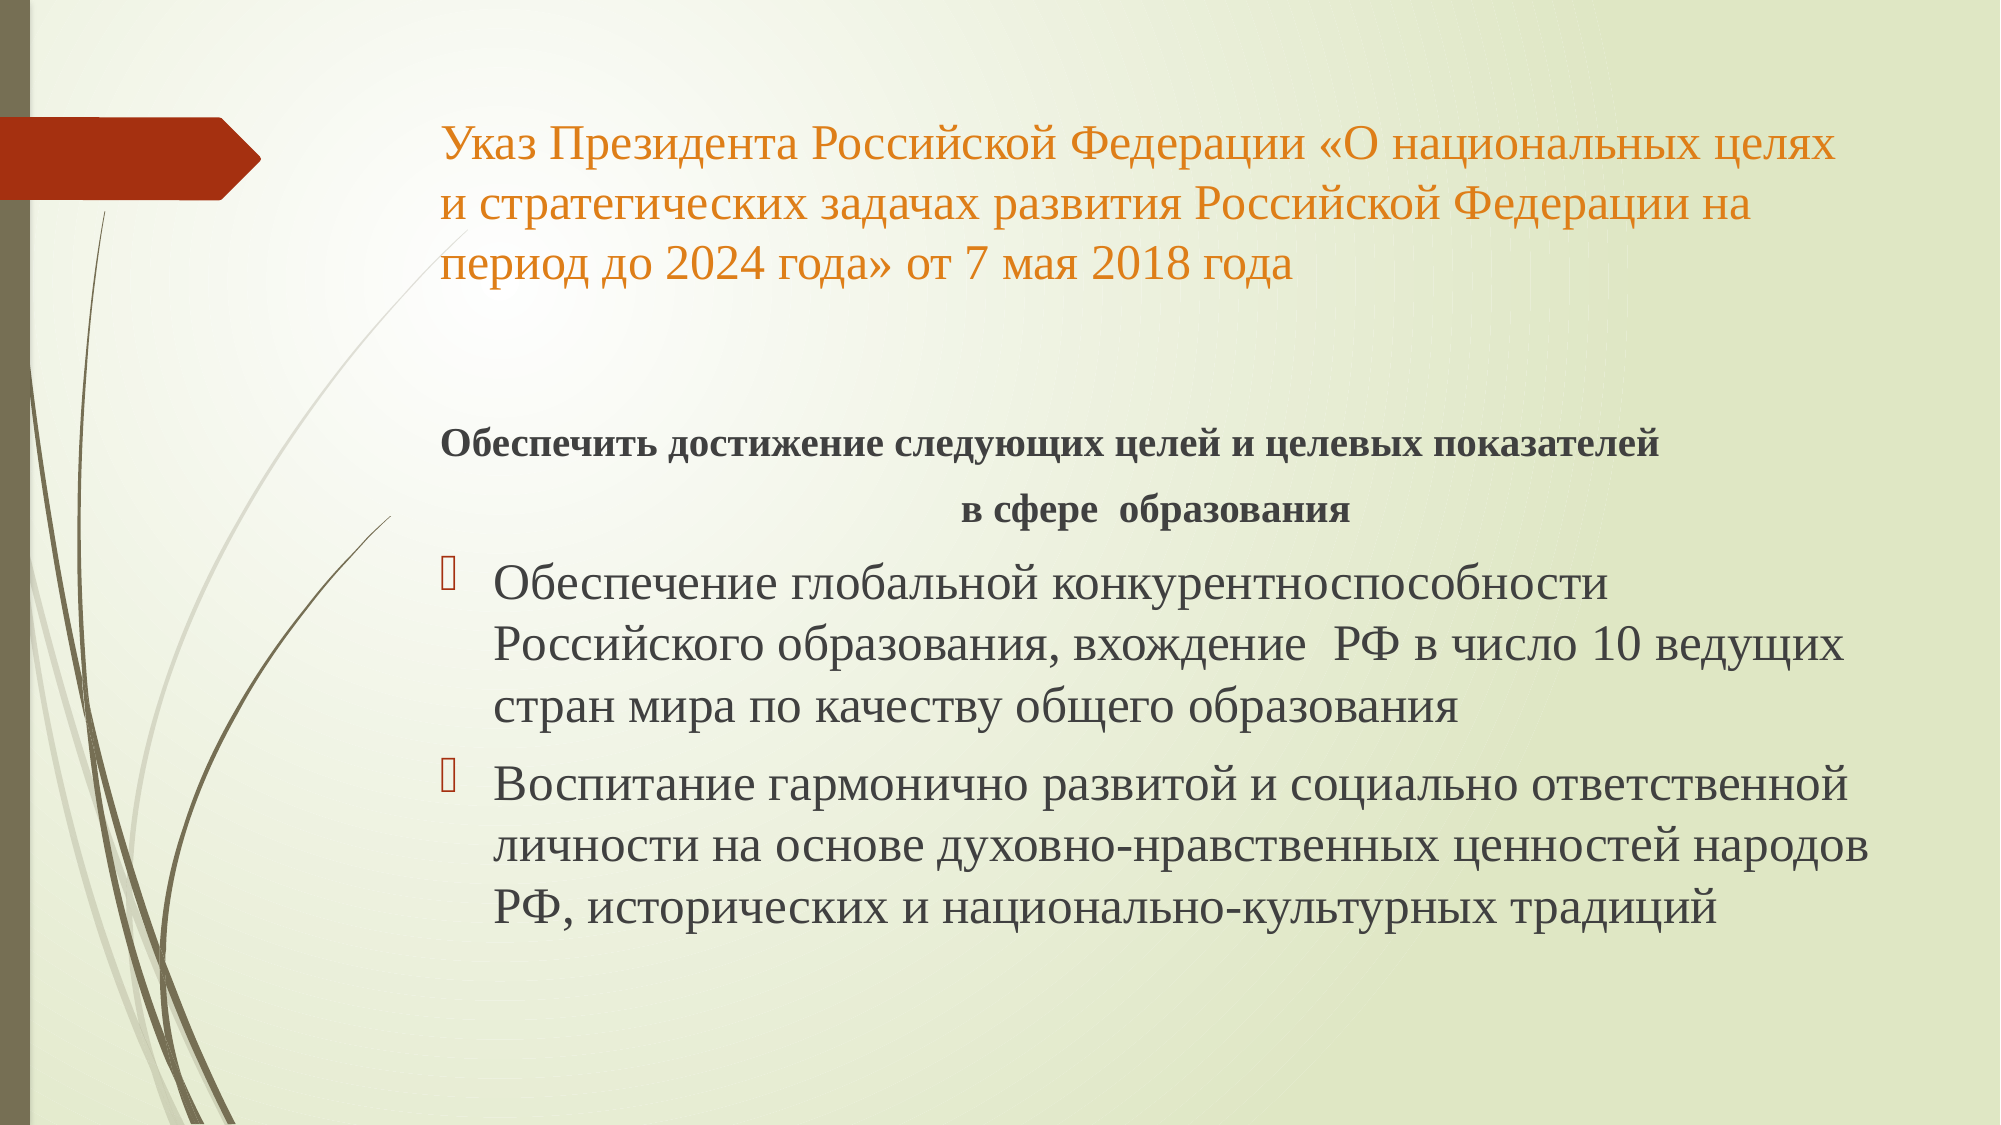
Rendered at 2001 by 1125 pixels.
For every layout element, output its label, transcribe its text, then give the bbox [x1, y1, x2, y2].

list Обеспечить достижение следующих целей и целевых показателей в сфере образования Обеспечение глобальной конкурентноспособности Российского образования, вхождение РФ в число 10 ведущих стран мира по качеству общего образования Воспитание гармонично развитой и социально ответственной личности на основе духовно-нравственных ценностей народов РФ, исторических и национально-культурных традиций [424, 350, 1888, 970]
title Указ Президента Российской Федерации «О национальных целях и стратегических задачах развития Российской Федерации на период до 2024 года» от 7 мая 2018 года [425, 102, 1888, 313]
